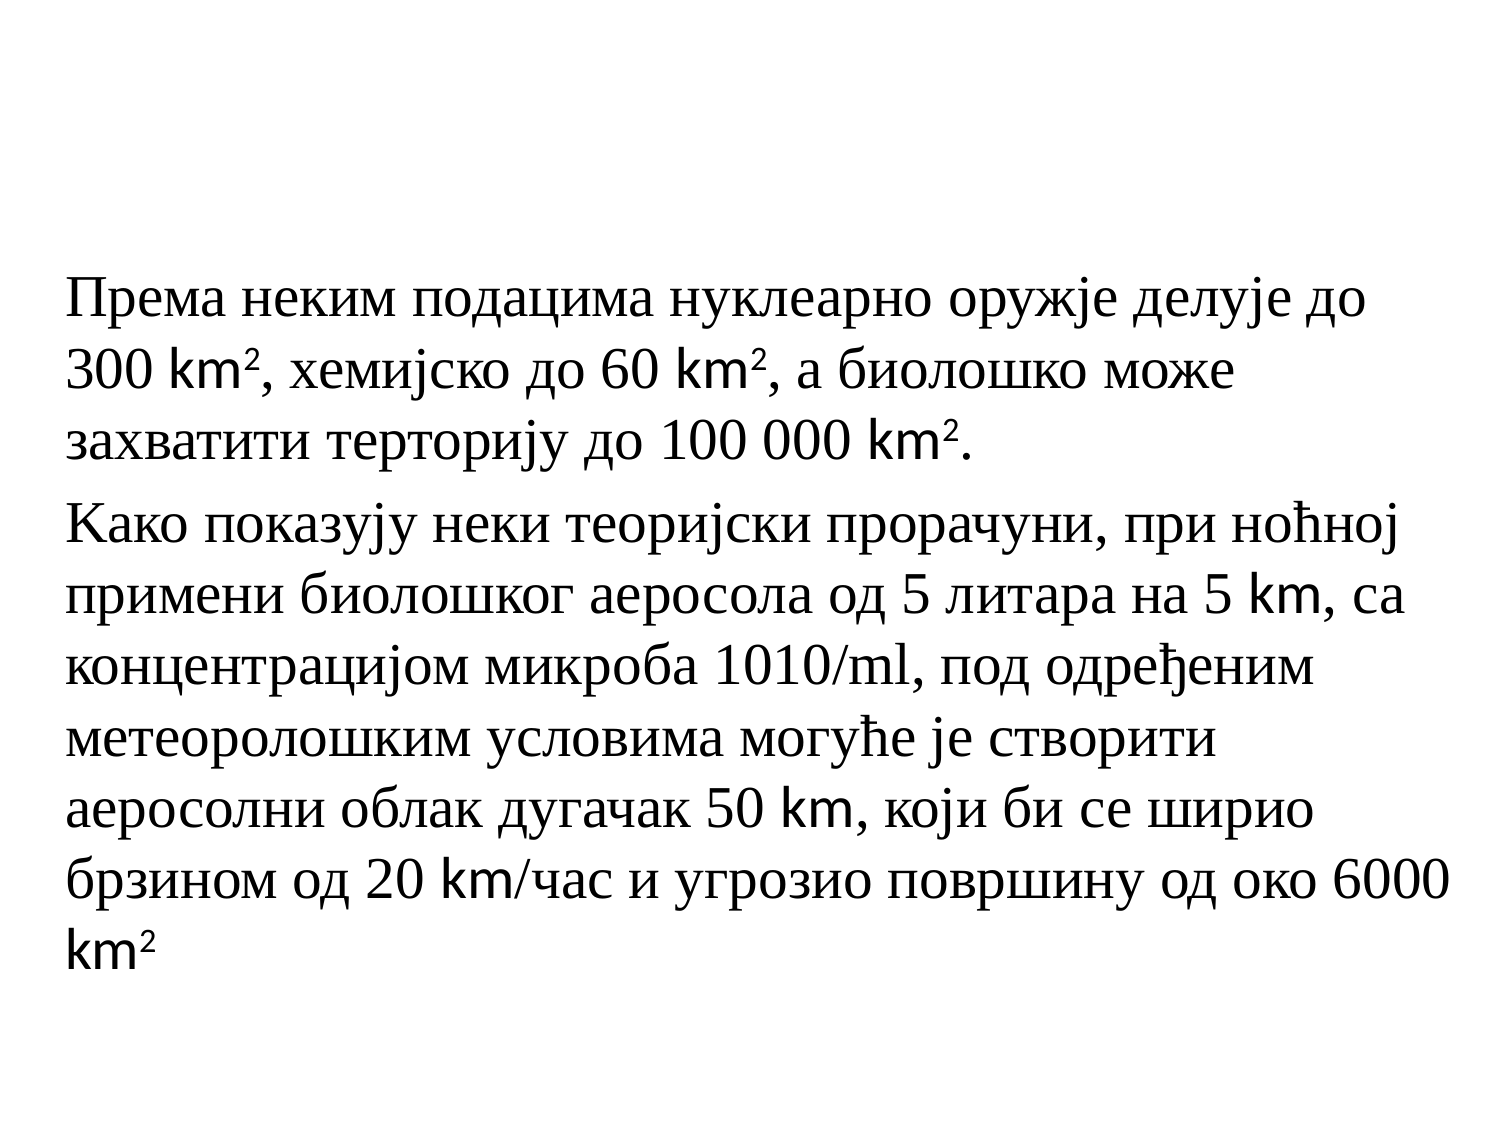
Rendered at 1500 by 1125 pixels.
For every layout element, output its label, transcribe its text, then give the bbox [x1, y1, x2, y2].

list Према неким подацима нуклеарно оружје делује до 300 km2, хемијско до 60 km2, а биолошко може захватити терторију до 100 000 km2. Kако показују неки теоријски прорачуни, при ноћној примени биолошког аеросола од 5 литара на 5 km, са концентрацијом микроба 1010/ml, под одређеним метеоролошким условима могуће је створити аеросолни облак дугачак 50 km, који би се ширио брзином од 20 km/час и угрозио површину од око 6000 km2 [50, 249, 1475, 998]
